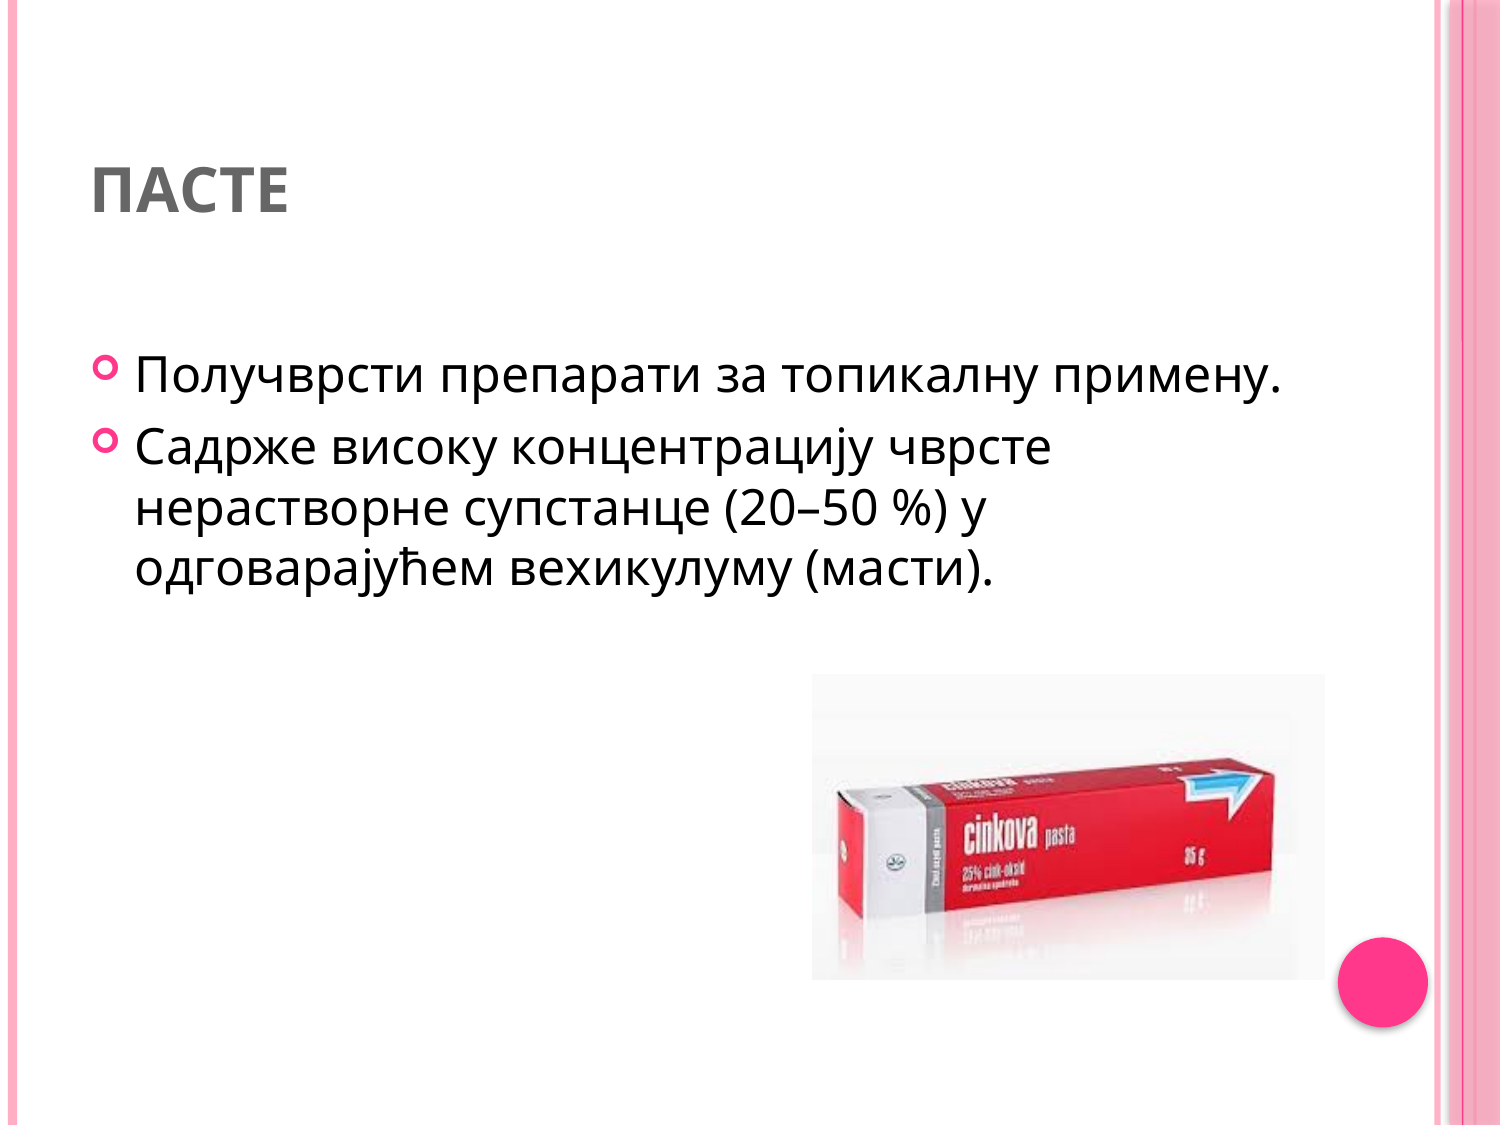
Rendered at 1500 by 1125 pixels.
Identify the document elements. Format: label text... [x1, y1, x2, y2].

list Получврсти препарати за топикалну примену. Садрже високу концентрацију чврсте нерастворне супстанце (20–50 %) у одговарајућем вехикулуму (масти). [75, 262, 1300, 1062]
title Пасте [75, 45, 1300, 233]
picture [811, 674, 1326, 981]
